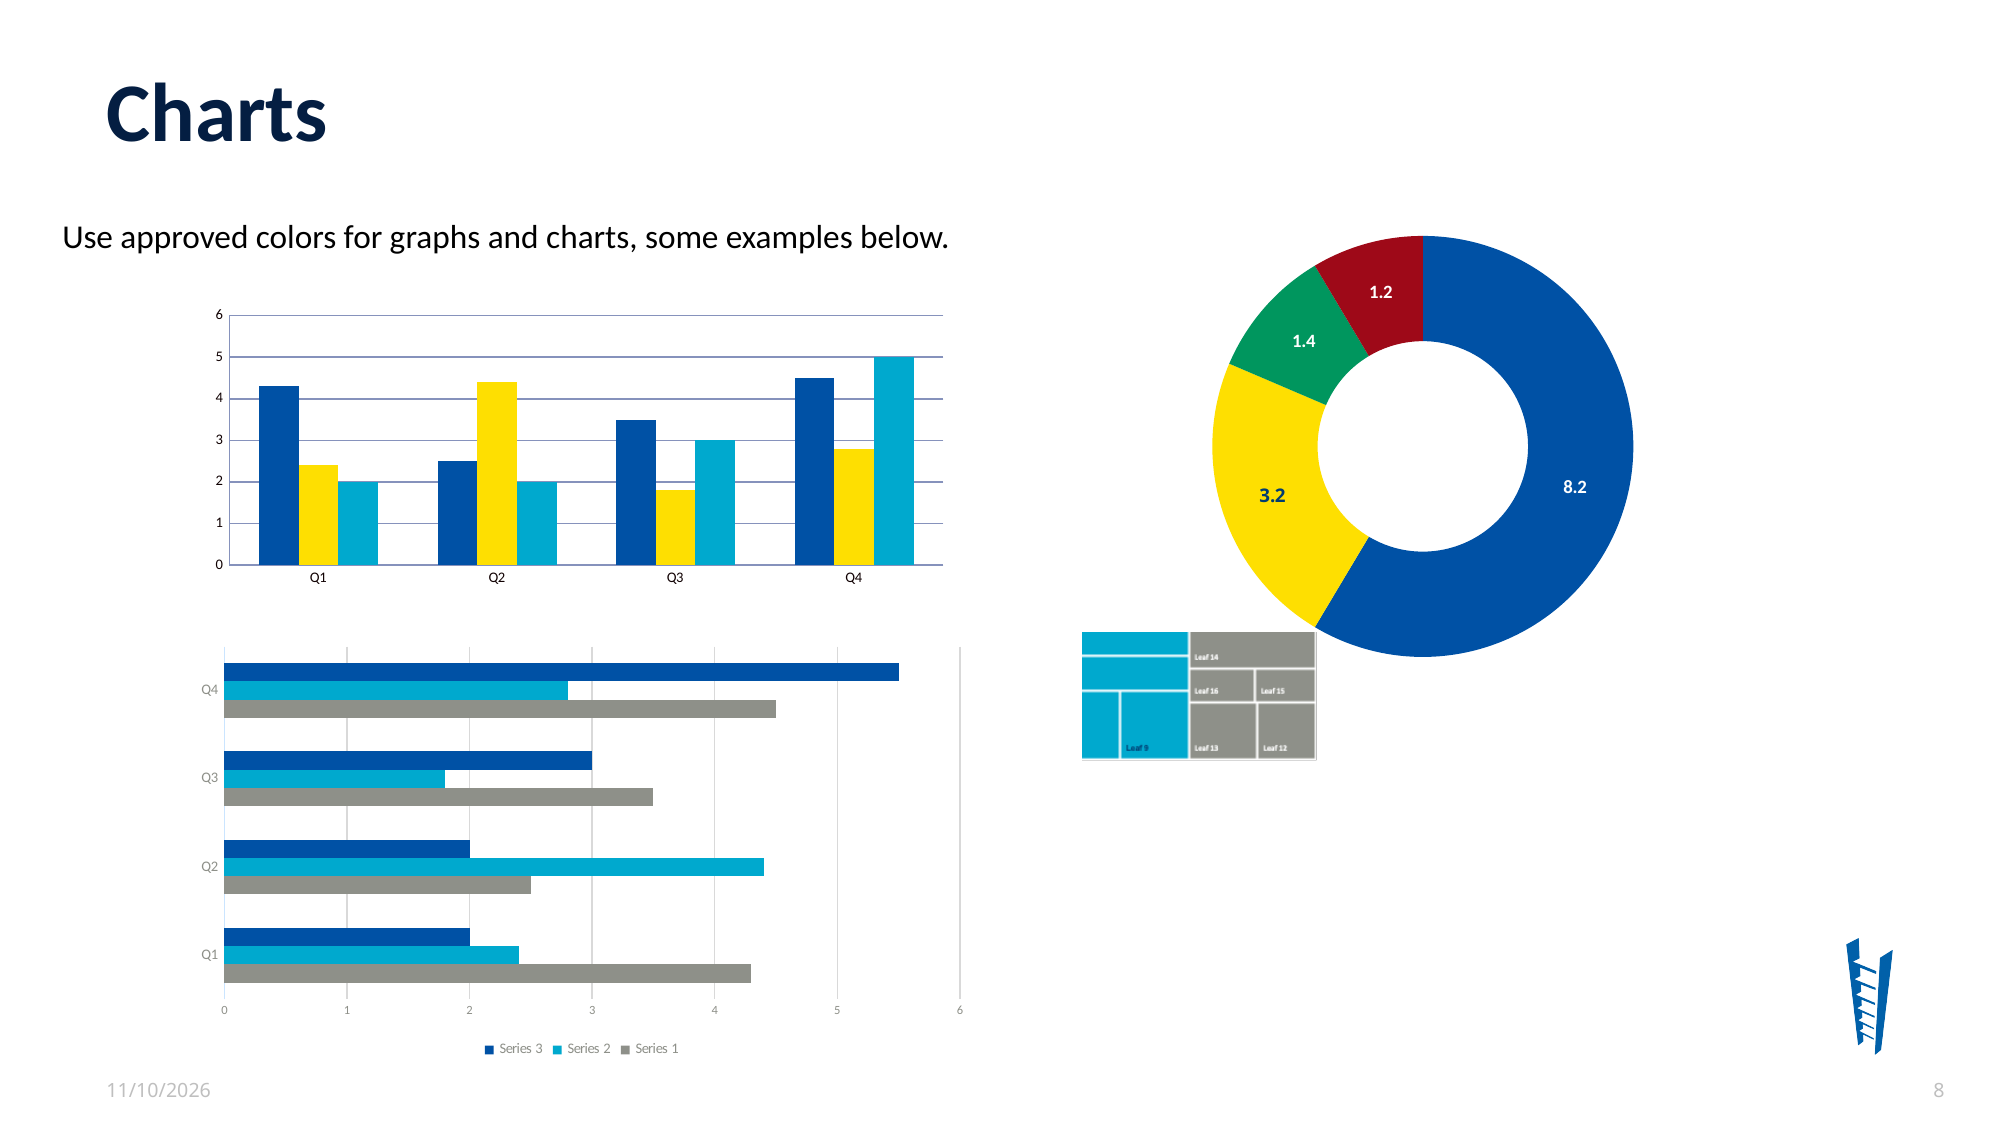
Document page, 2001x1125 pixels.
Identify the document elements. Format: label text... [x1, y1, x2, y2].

text_box Use approved colors for graphs and charts, some examples below. [62, 215, 1050, 255]
picture [1846, 938, 1893, 1055]
chart [185, 637, 980, 1064]
chart [166, 226, 1744, 666]
picture [1082, 632, 1768, 1026]
title Charts [106, 44, 1392, 171]
